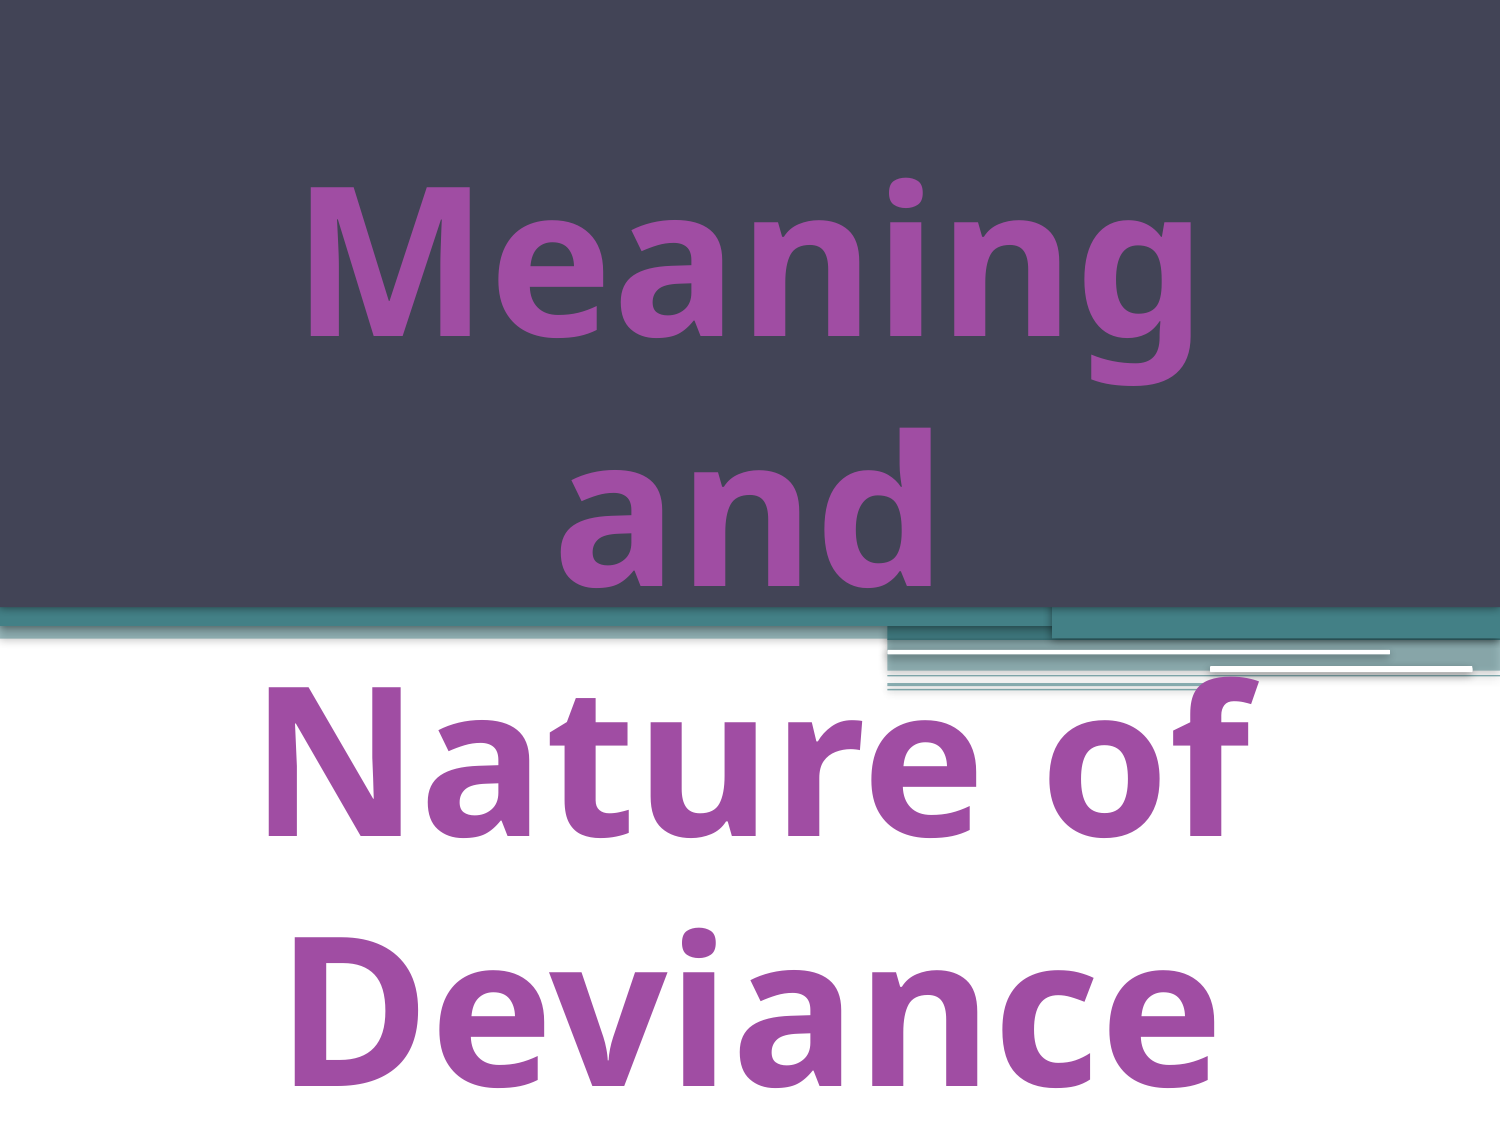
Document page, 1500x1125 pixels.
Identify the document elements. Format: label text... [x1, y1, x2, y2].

text_box Meaning and Nature of Deviance [117, 120, 1383, 1125]
